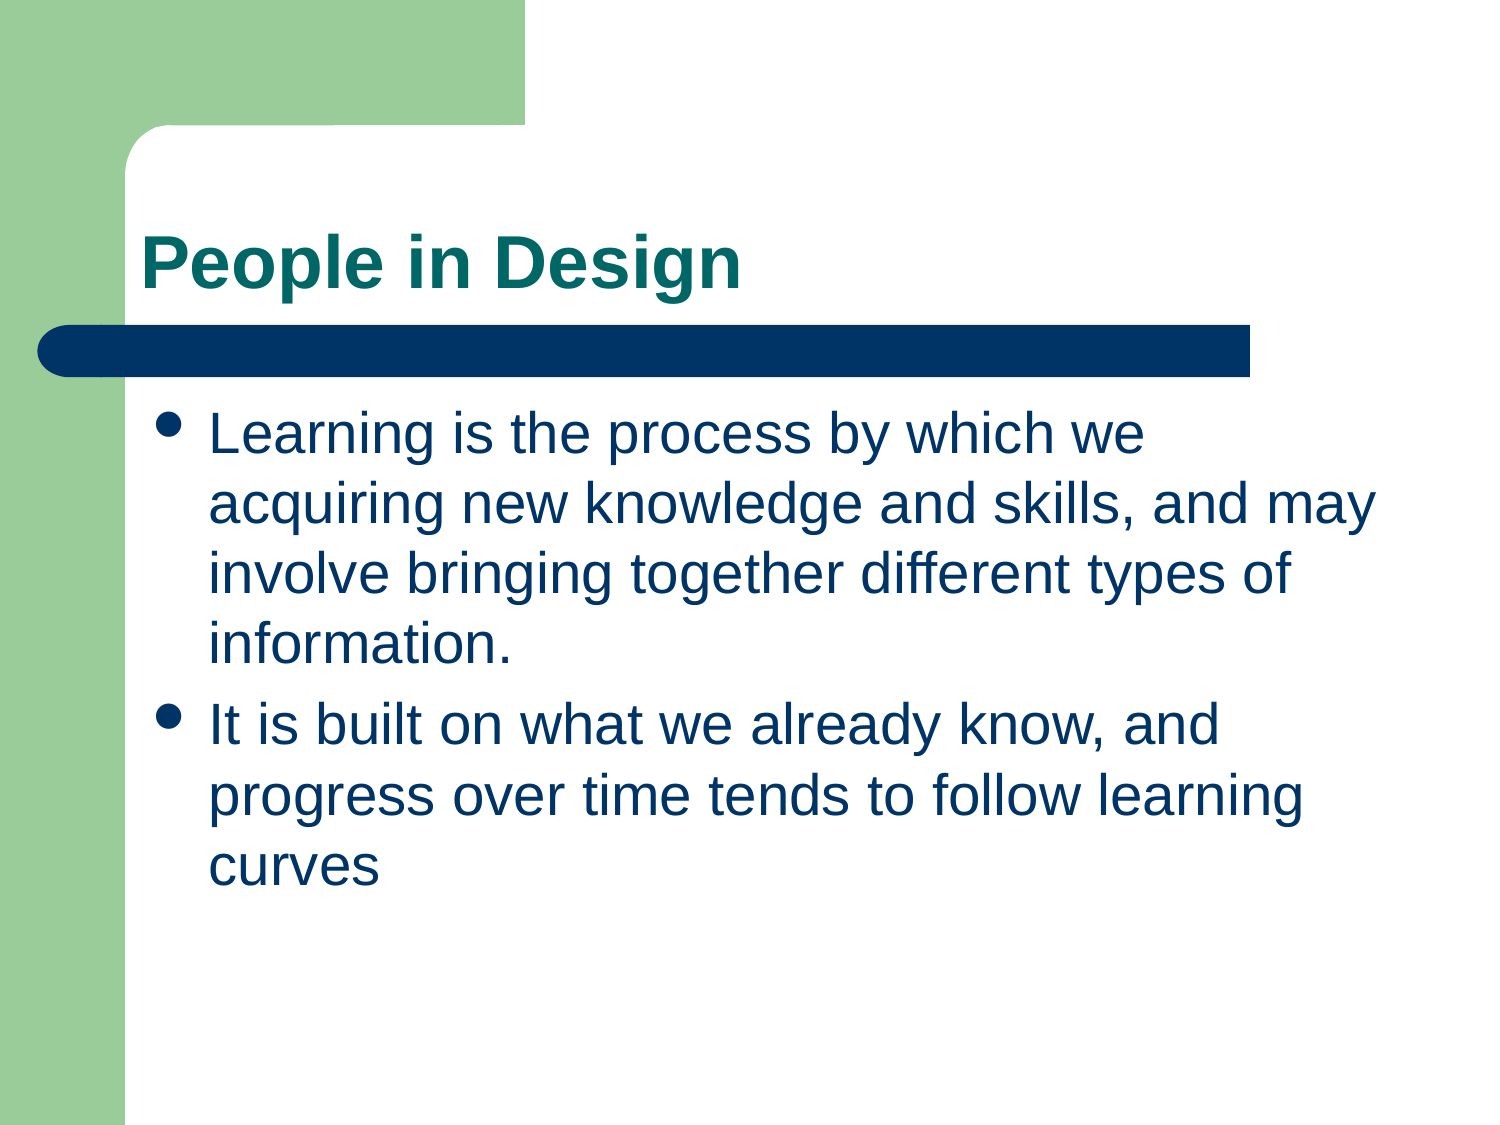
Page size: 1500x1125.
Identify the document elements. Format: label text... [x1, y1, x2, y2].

list Learning is the process by which we acquiring new knowledge and skills, and may involve bringing together different types of information. It is built on what we already know, and progress over time tends to follow learning curves [137, 387, 1400, 999]
title People in Design [124, 124, 1426, 313]
